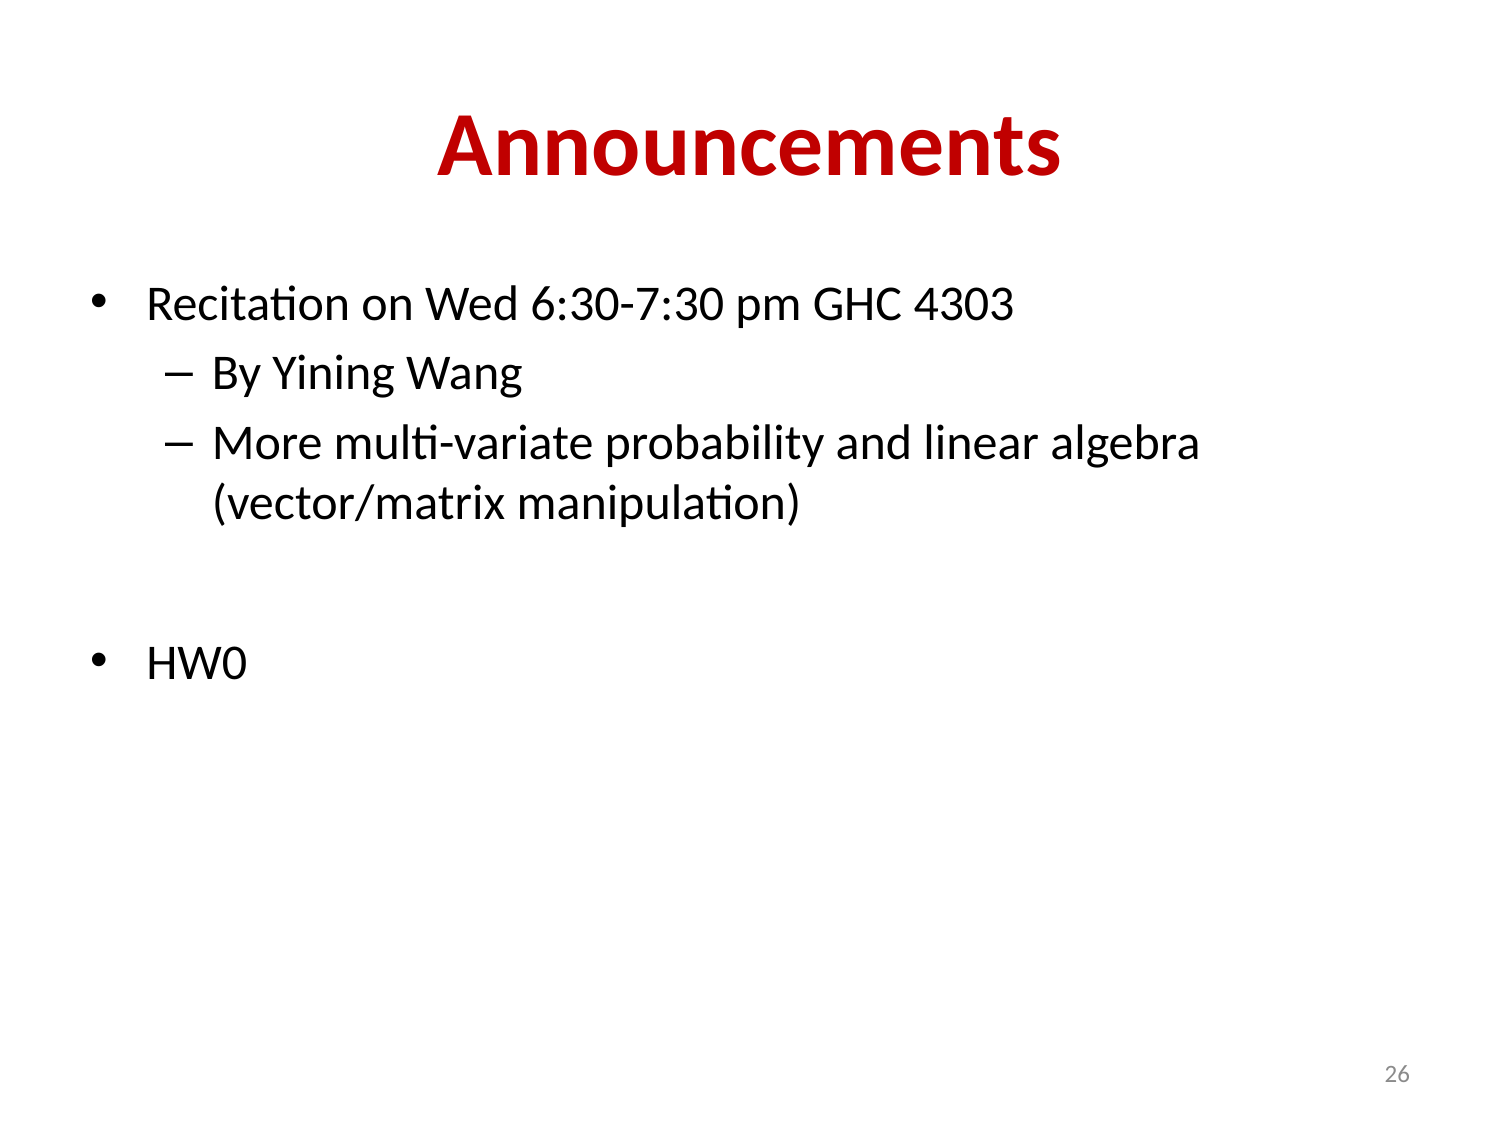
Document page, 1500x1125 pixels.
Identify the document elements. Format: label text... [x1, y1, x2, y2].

slide_number 26 [1074, 1042, 1425, 1103]
list Recitation on Wed 6:30-7:30 pm GHC 4303 By Yining Wang More multi-variate probability and linear algebra (vector/matrix manipulation) HW0 [75, 262, 1425, 1005]
title Announcements [75, 45, 1425, 233]
